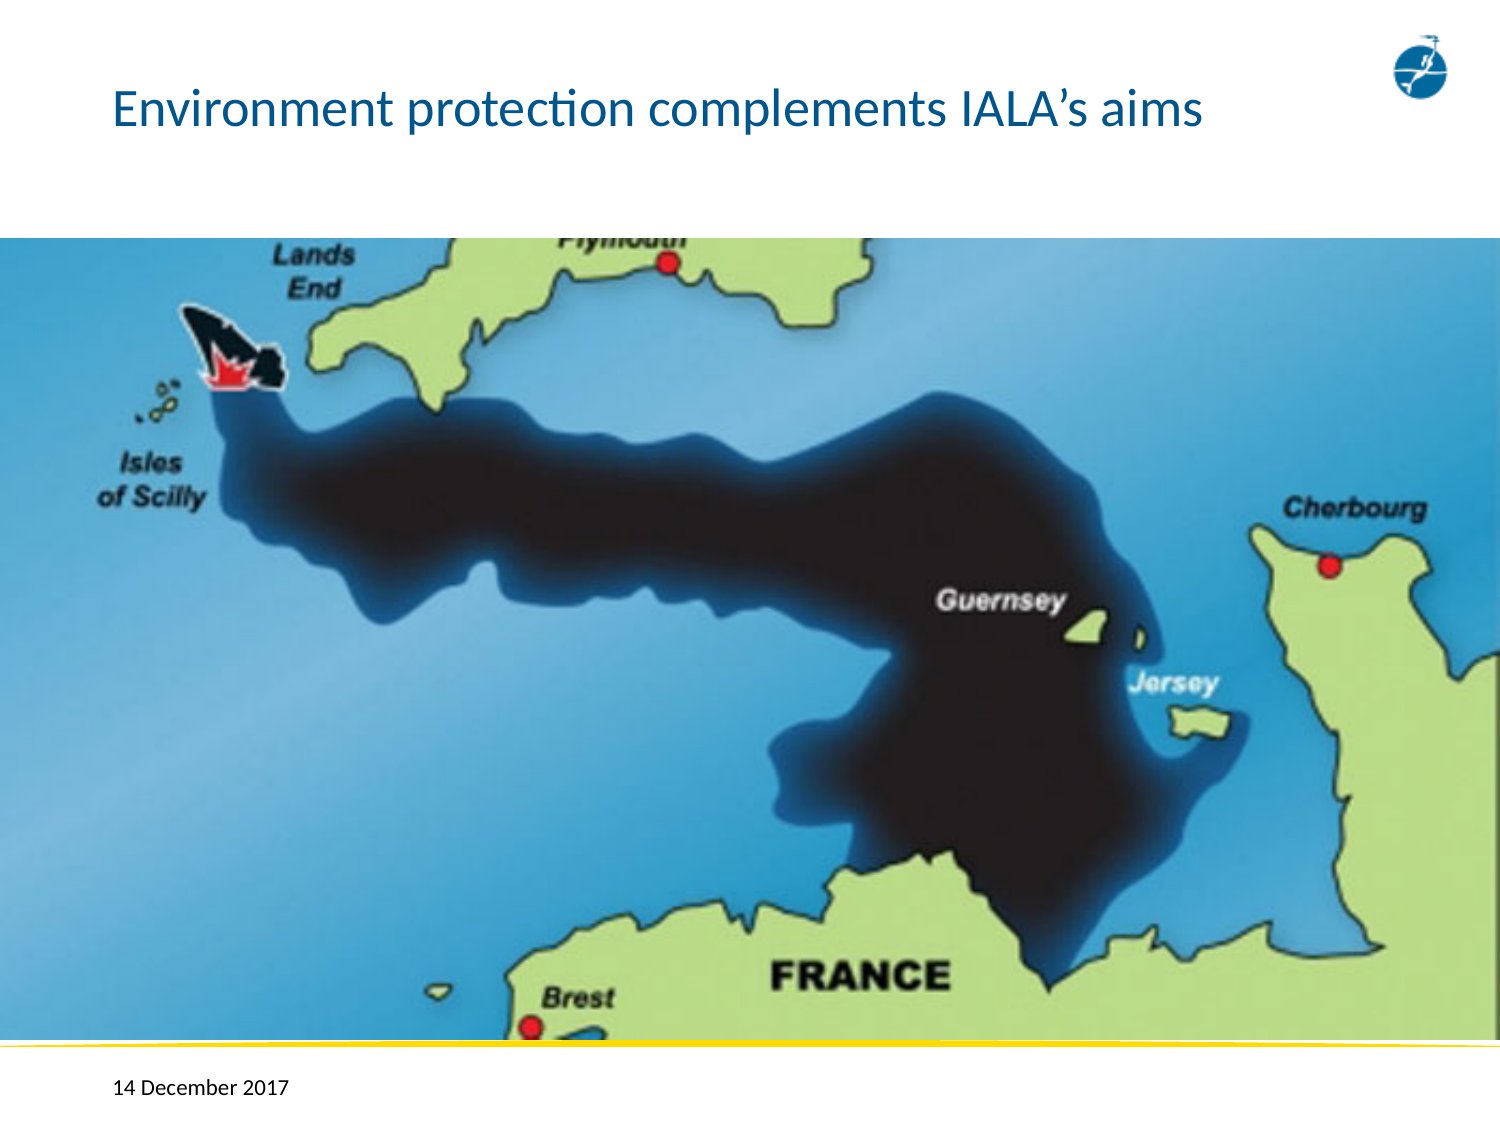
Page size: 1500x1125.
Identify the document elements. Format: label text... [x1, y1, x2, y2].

picture [0, 238, 1500, 1041]
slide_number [112, 1049, 461, 1125]
title Environment protection complements IALA’s aims [112, 0, 1388, 138]
